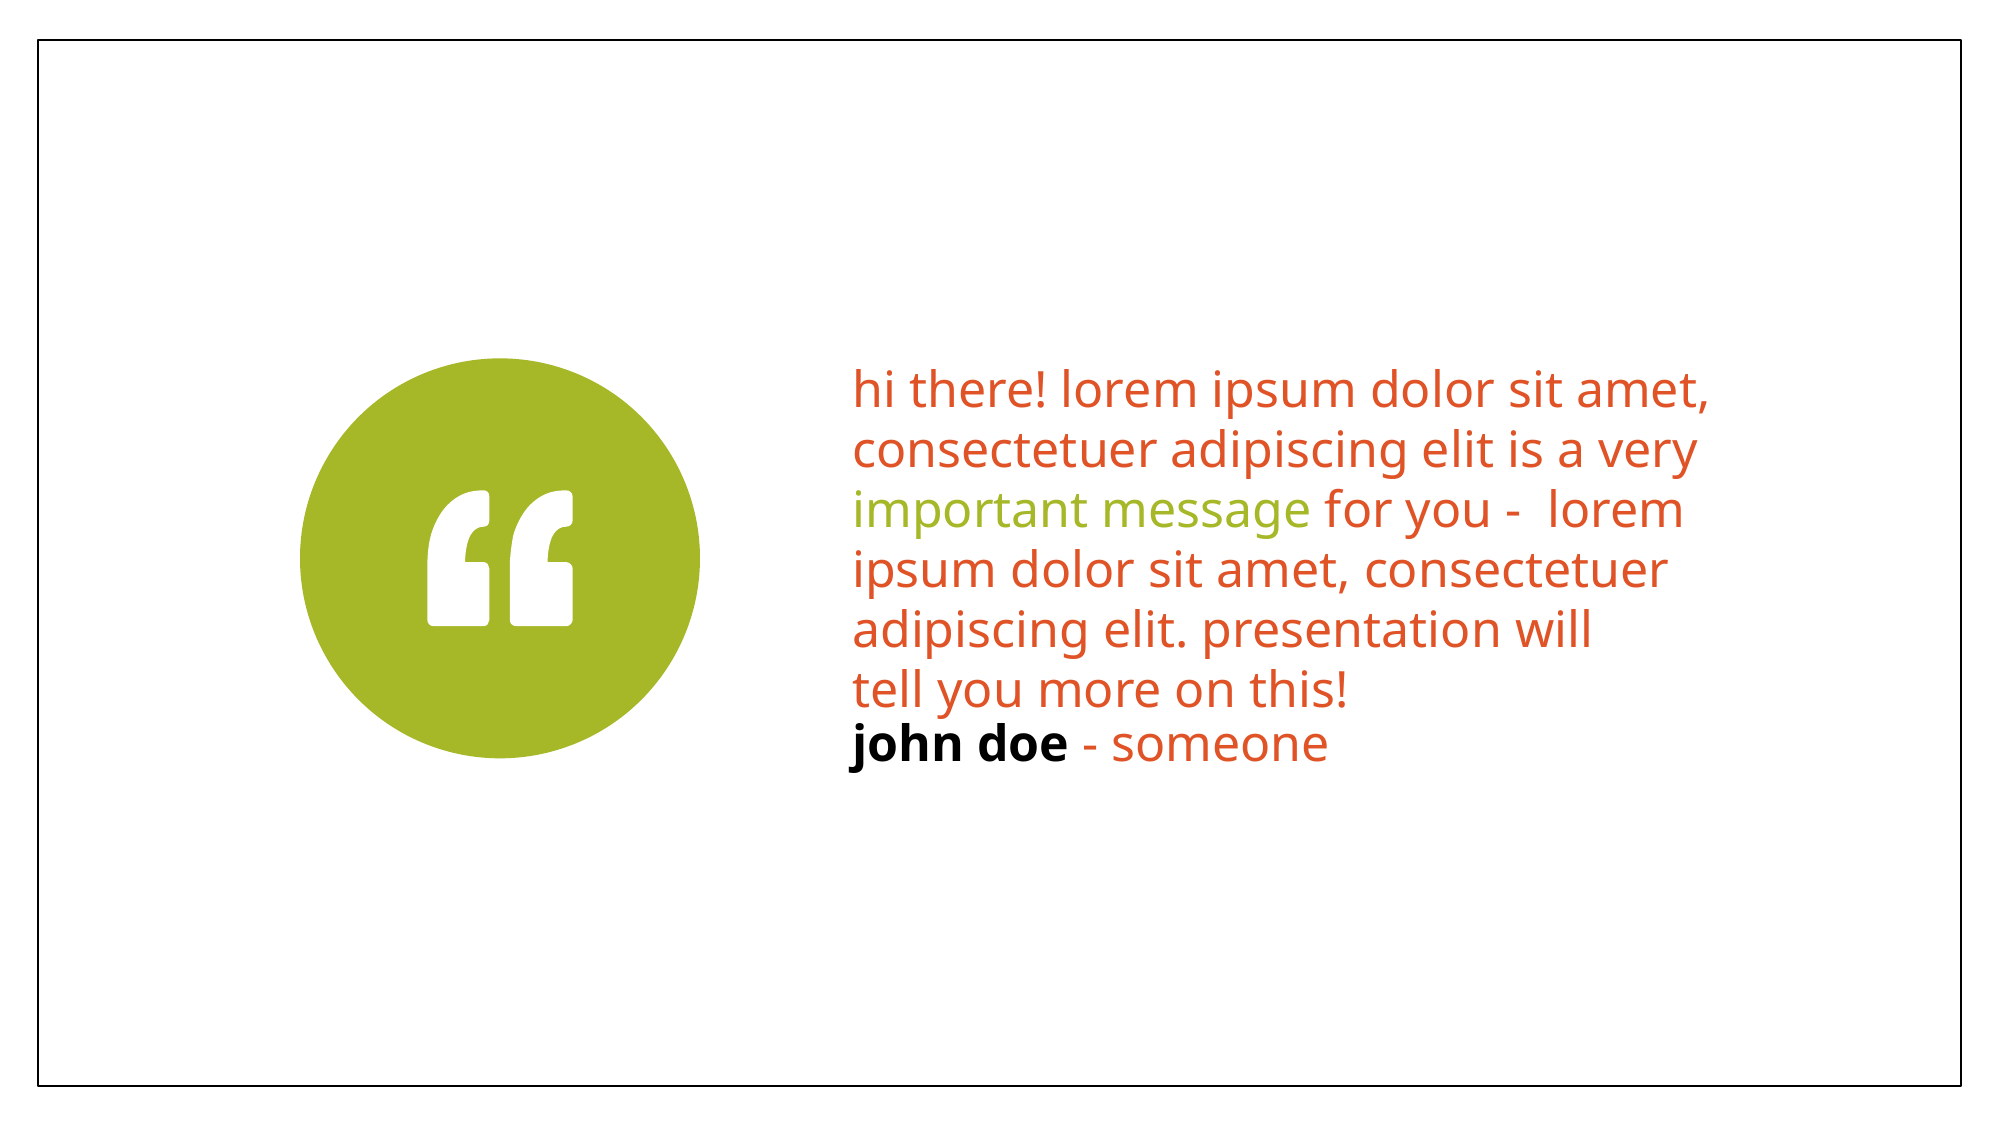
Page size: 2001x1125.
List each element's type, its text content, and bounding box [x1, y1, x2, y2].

text_box [427, 490, 490, 627]
text_box hi there! lorem ipsum dolor sit amet, consectetuer adipiscing elit is a very important message for you - lorem ipsum dolor sit amet, consectetuer adipiscing elit. presentation will tell you more on this! [837, 349, 1825, 725]
text_box john doe - someone [837, 704, 1801, 779]
text_box [509, 490, 573, 627]
text_box [298, 356, 702, 760]
